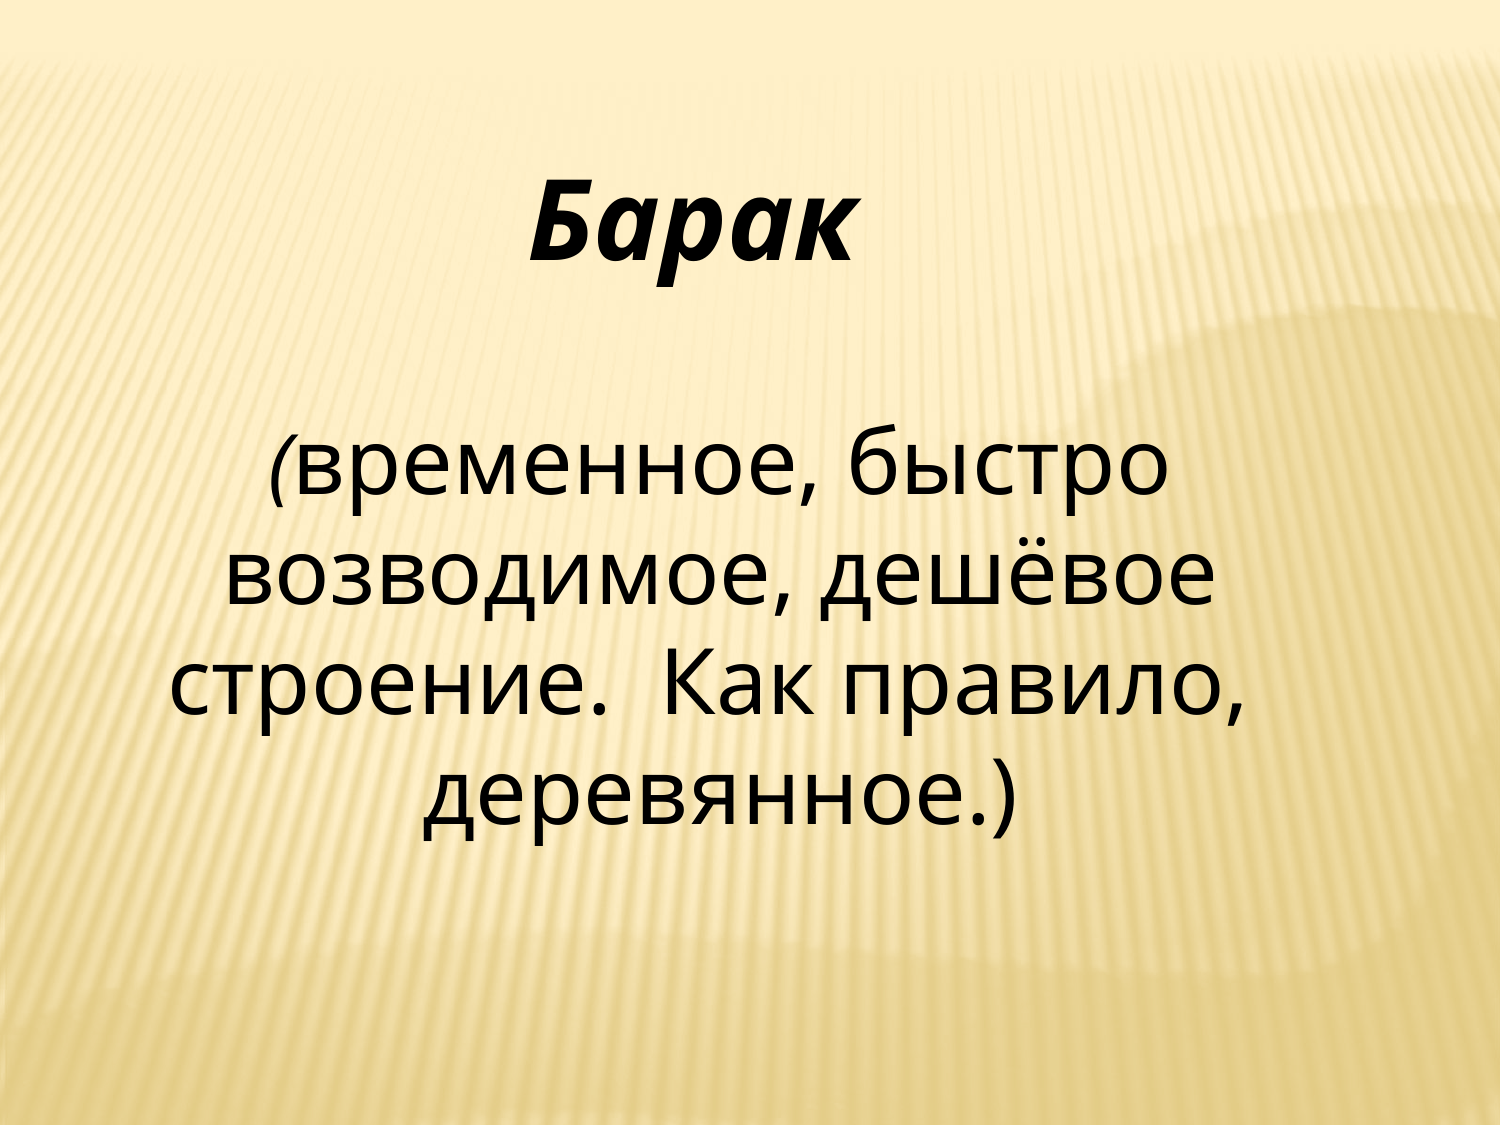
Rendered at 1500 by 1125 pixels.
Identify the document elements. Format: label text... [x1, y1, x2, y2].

text_box Барак (временное, быстро возводимое, дешёвое строение. Как правило, деревянное.) [81, 140, 1360, 851]
